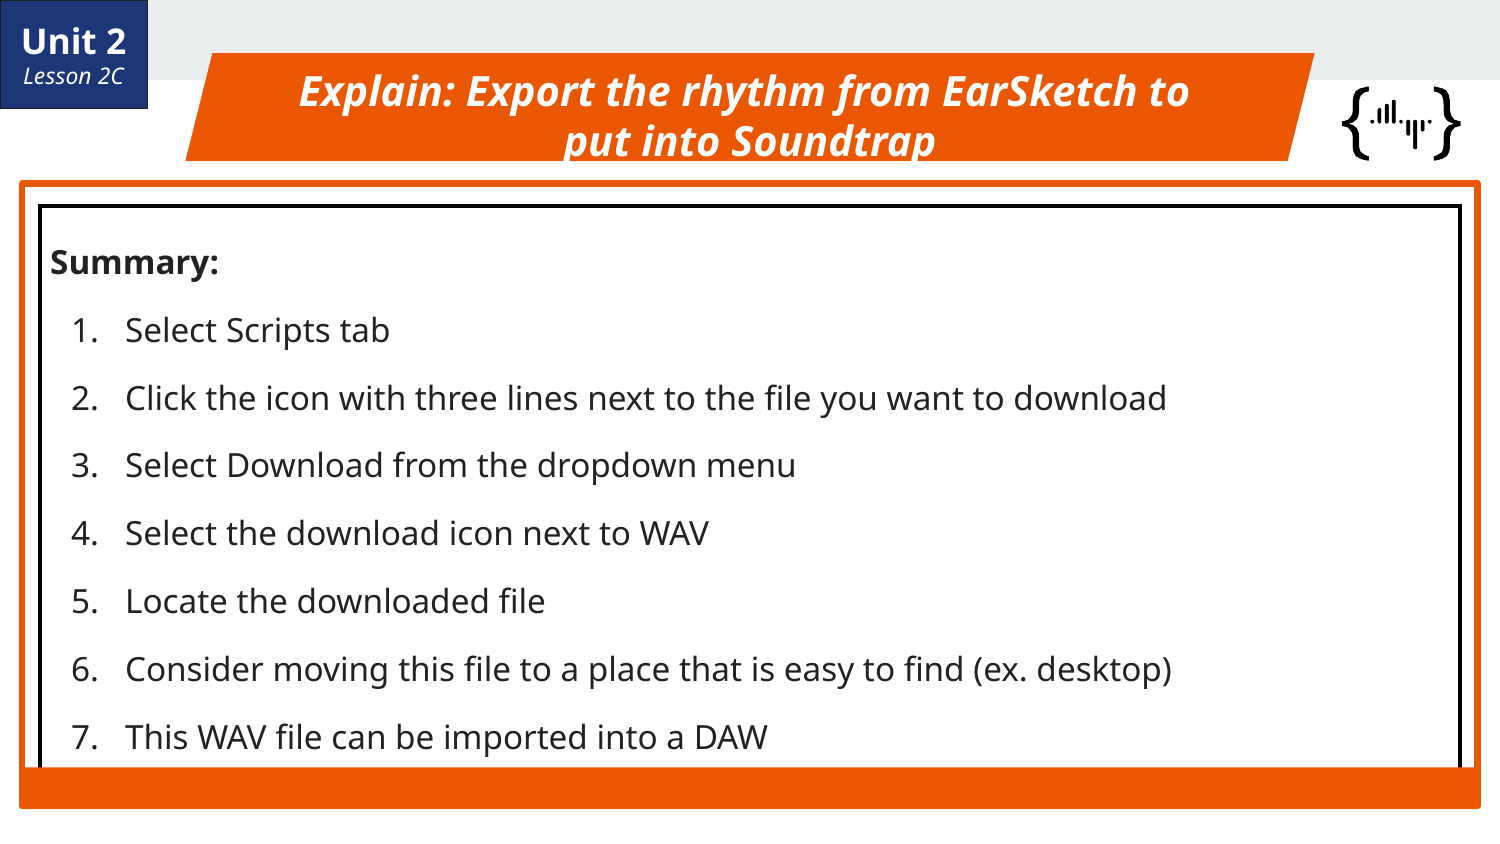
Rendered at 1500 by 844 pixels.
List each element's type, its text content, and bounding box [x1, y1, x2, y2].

picture [1341, 86, 1461, 162]
text_box Explain: Export the rhythm from EarSketch to put into Soundtrap [221, 49, 1279, 144]
text_box Unit 2 Lesson 2C [0, 0, 148, 109]
text_box [185, 53, 1315, 161]
picture [25, 186, 1475, 804]
